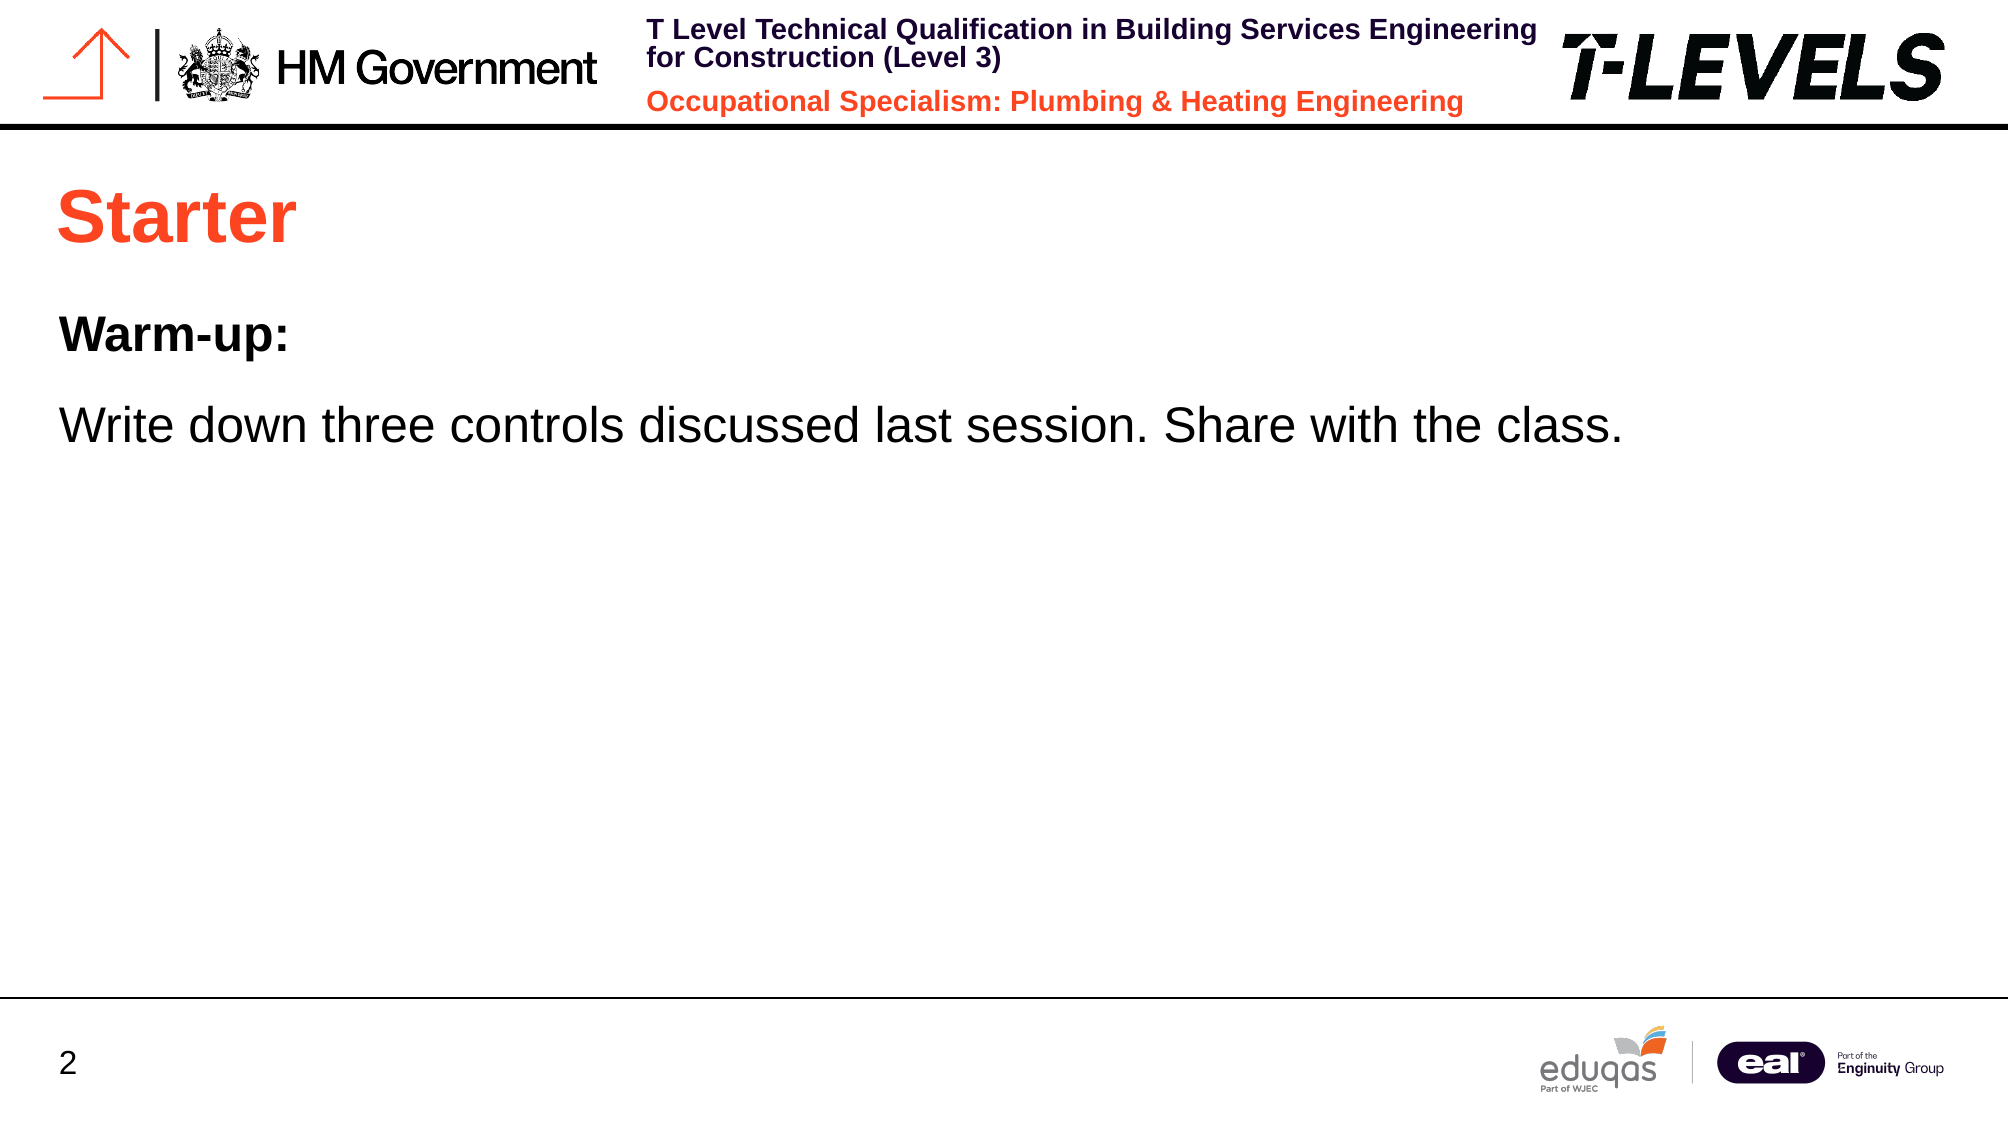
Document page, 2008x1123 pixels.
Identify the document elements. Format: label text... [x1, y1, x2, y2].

picture [1535, 1021, 1949, 1097]
picture [155, 28, 597, 102]
list Warm-up: Write down three controls discussed last session. Share with the class. [59, 295, 1949, 975]
picture [1543, 25, 1964, 108]
picture [38, 27, 136, 100]
title Starter [41, 111, 1949, 314]
